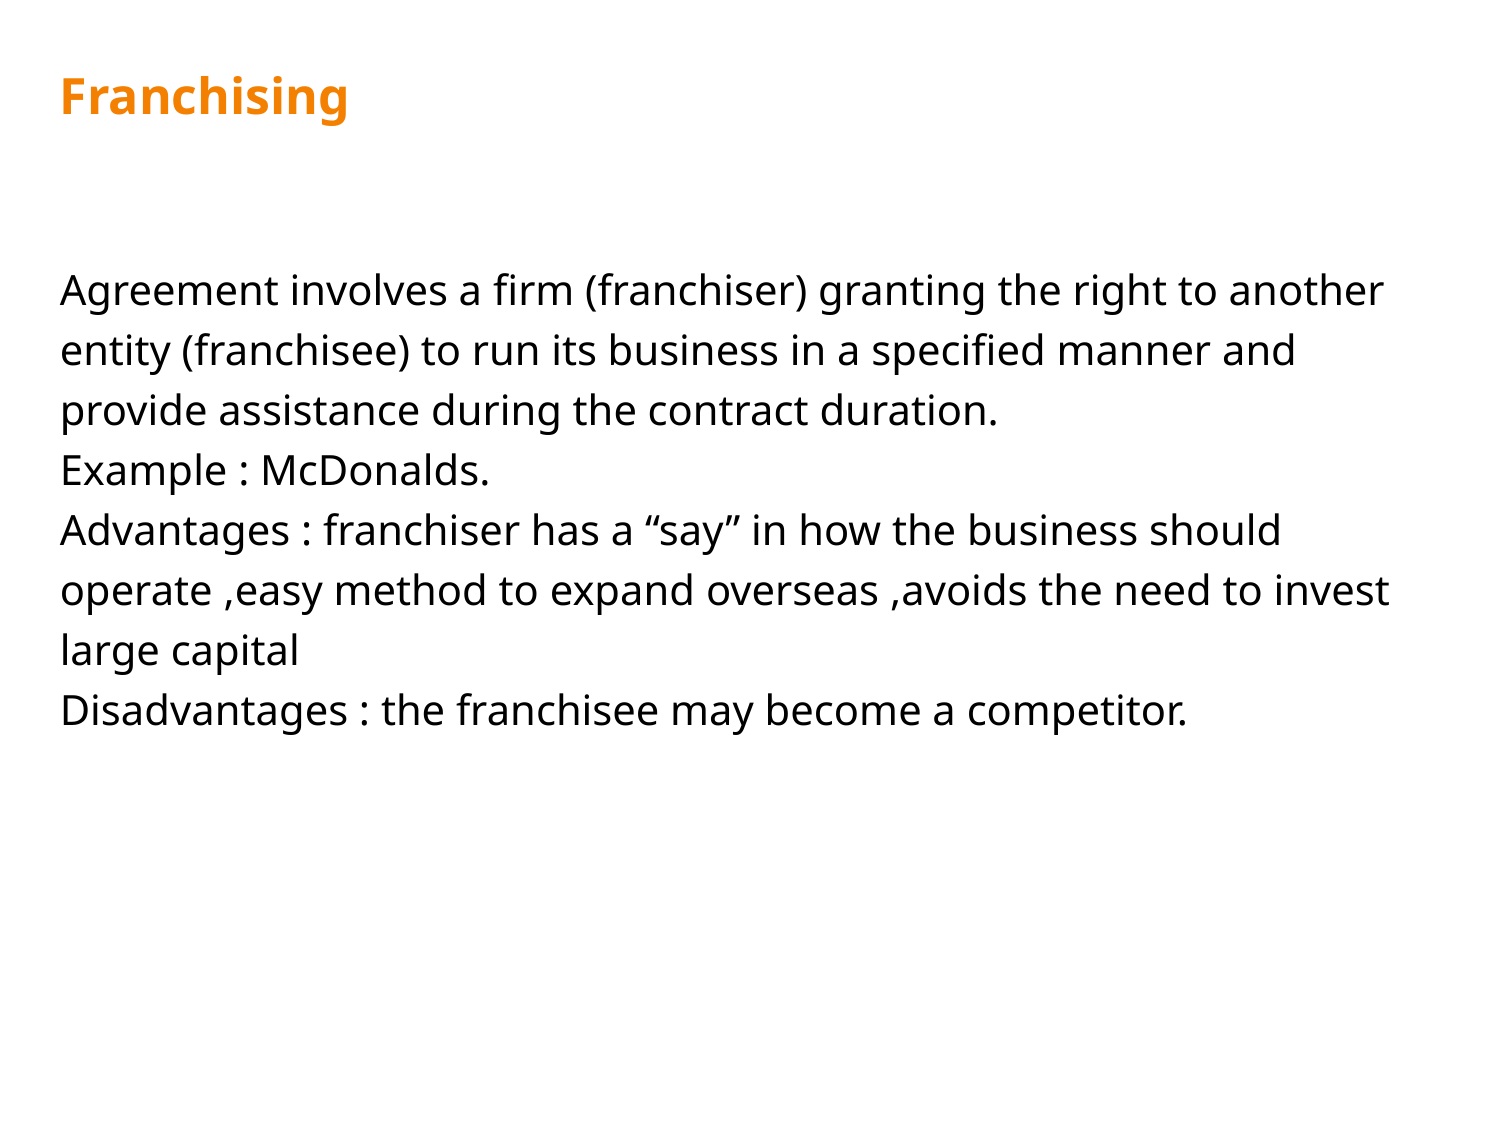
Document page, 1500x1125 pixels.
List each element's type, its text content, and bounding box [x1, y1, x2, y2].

list Agreement involves a firm (franchiser) granting the right to another entity (franchisee) to run its business in a specified manner and provide assistance during the contract duration. Example : McDonalds. Advantages : franchiser has a “say” in how the business should operate ,easy method to expand overseas ,avoids the need to invest large capital Disadvantages : the franchisee may become a competitor. [59, 253, 1440, 1125]
title Franchising [59, 64, 1440, 253]
